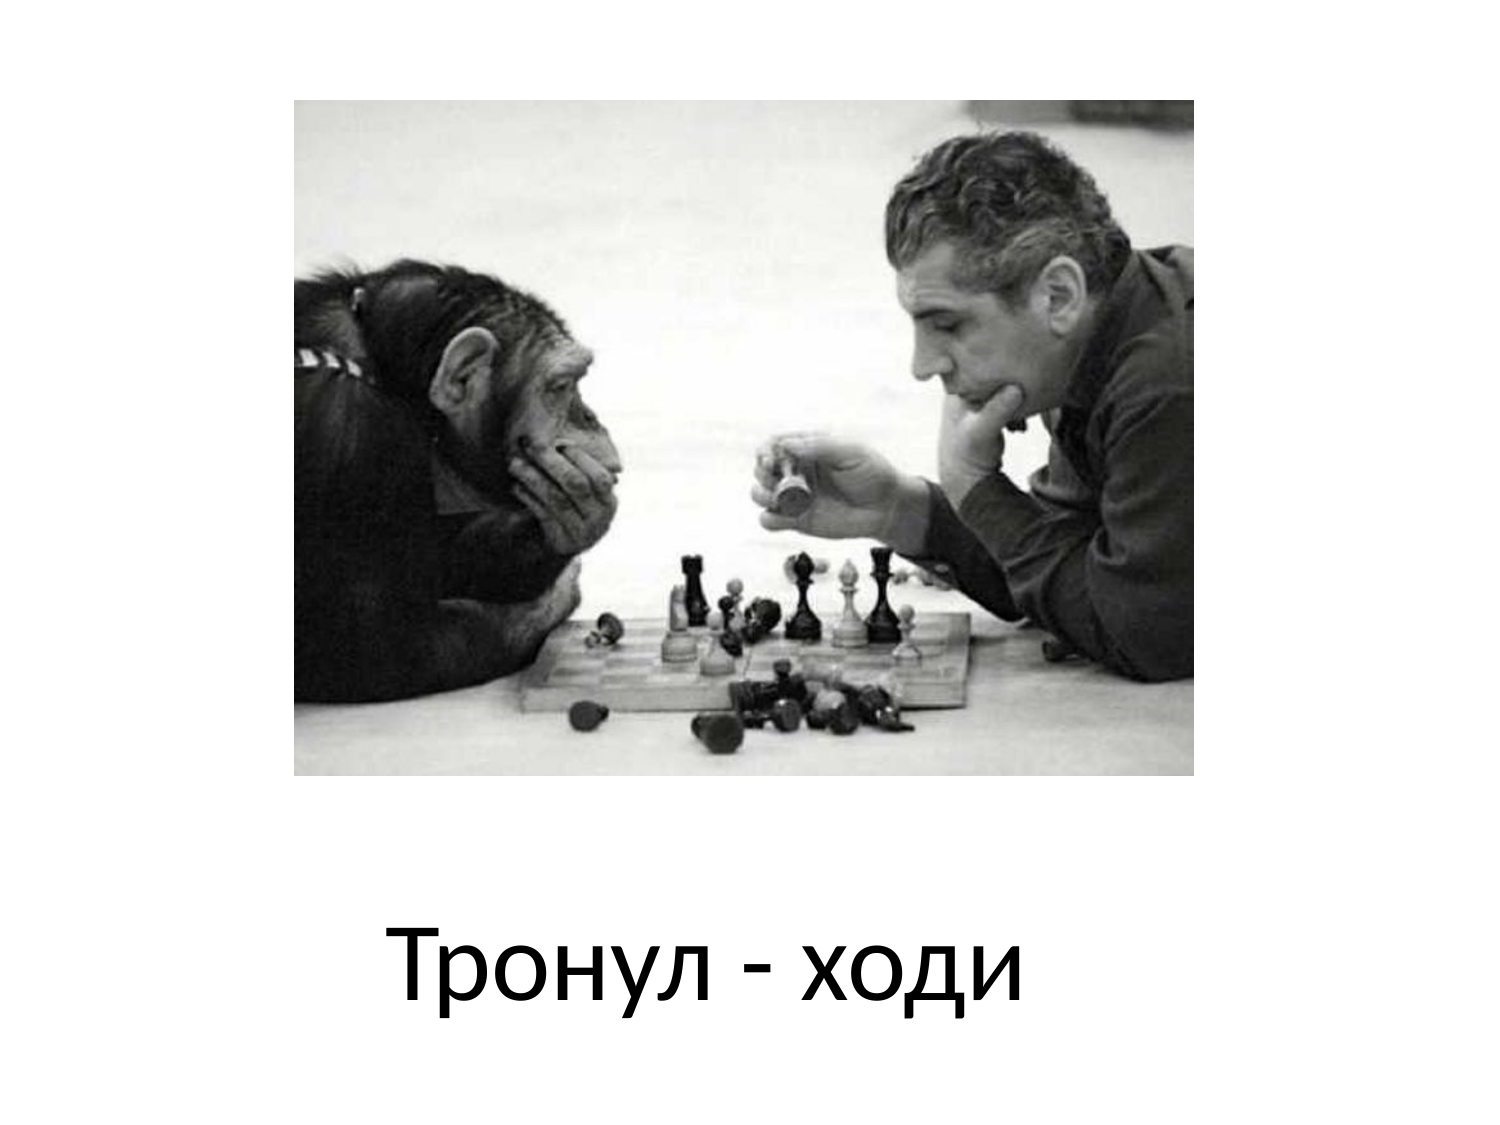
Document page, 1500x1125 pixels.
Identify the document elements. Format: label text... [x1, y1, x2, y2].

list Тронул - ходи [294, 880, 1194, 1013]
picture [293, 100, 1195, 776]
